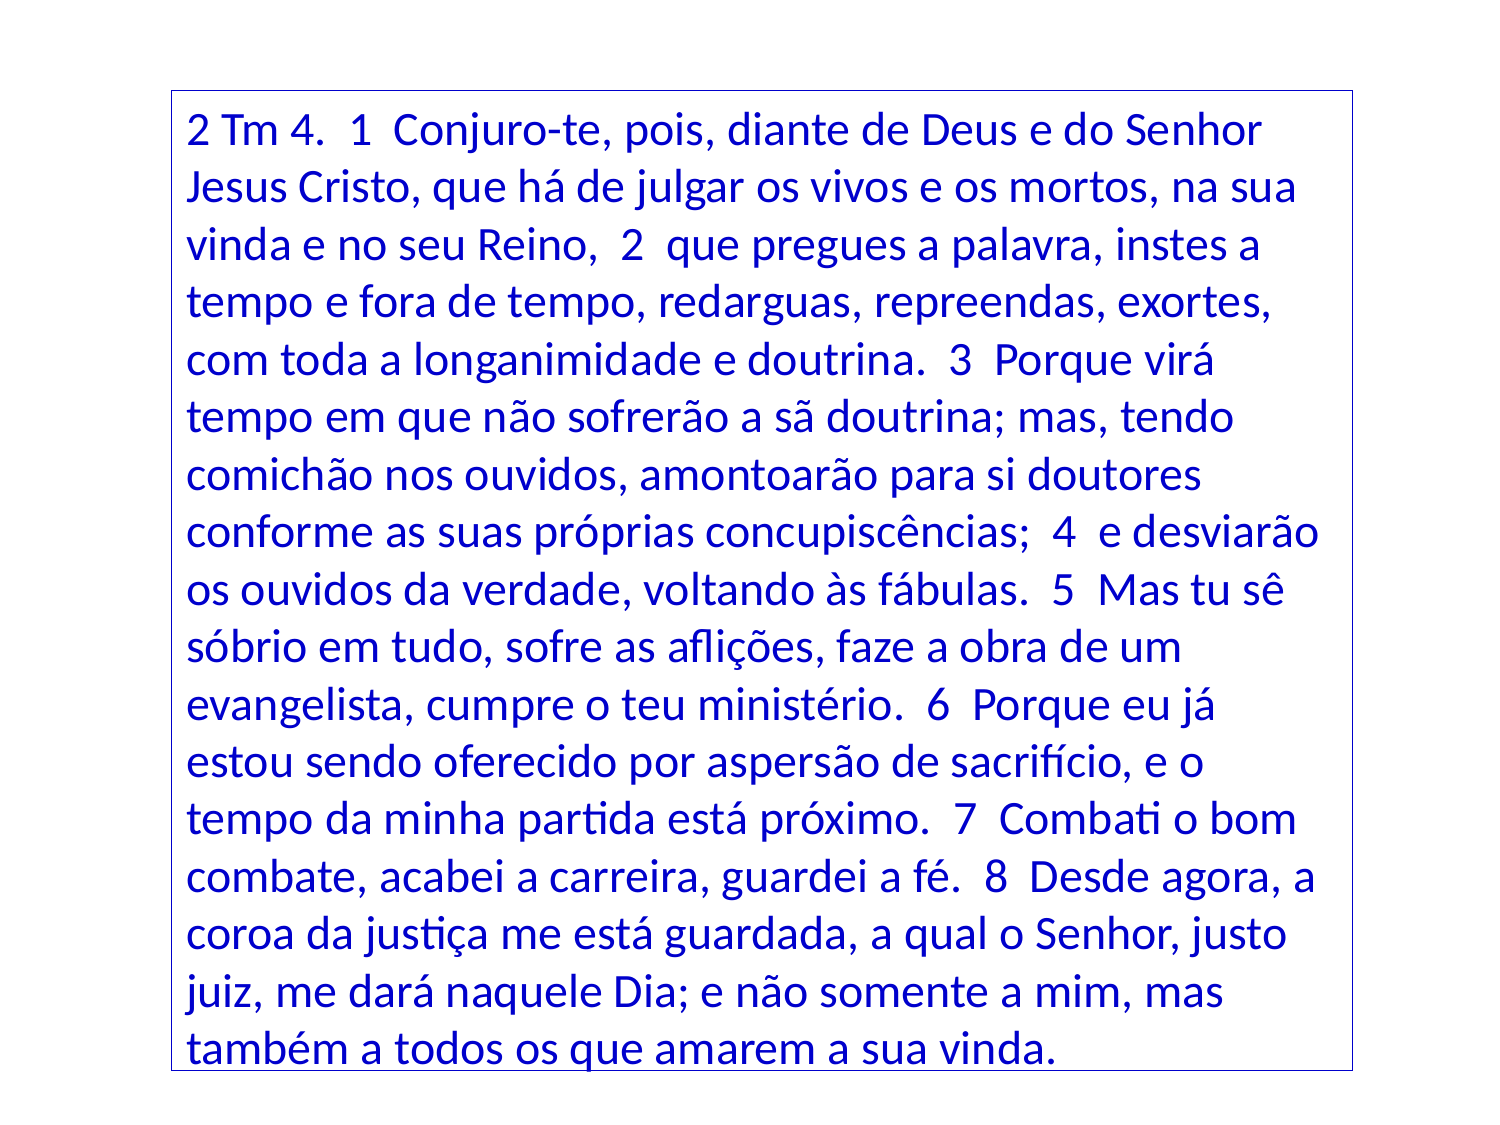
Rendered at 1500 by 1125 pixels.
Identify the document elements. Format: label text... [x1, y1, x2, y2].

list 2 Tm 4. 1 Conjuro-te, pois, diante de Deus e do Senhor Jesus Cristo, que há de julgar os vivos e os mortos, na sua vinda e no seu Reino, 2 que pregues a palavra, instes a tempo e fora de tempo, redarguas, repreendas, exortes, com toda a longanimidade e doutrina. 3 Porque virá tempo em que não sofrerão a sã doutrina; mas, tendo comichão nos ouvidos, amontoarão para si doutores conforme as suas próprias concupiscências; 4 e desviarão os ouvidos da verdade, voltando às fábulas. 5 Mas tu sê sóbrio em tudo, sofre as aflições, faze a obra de um evangelista, cumpre o teu ministério. 6 Porque eu já estou sendo oferecido por aspersão de sacrifício, e o tempo da minha partida está próximo. 7 Combati o bom combate, acabei a carreira, guardei a fé. 8 Desde agora, a coroa da justiça me está guardada, a qual o Senhor, justo juiz, me dará naquele Dia; e não somente a mim, mas também a todos os que amarem a sua vinda. [171, 90, 1353, 1071]
